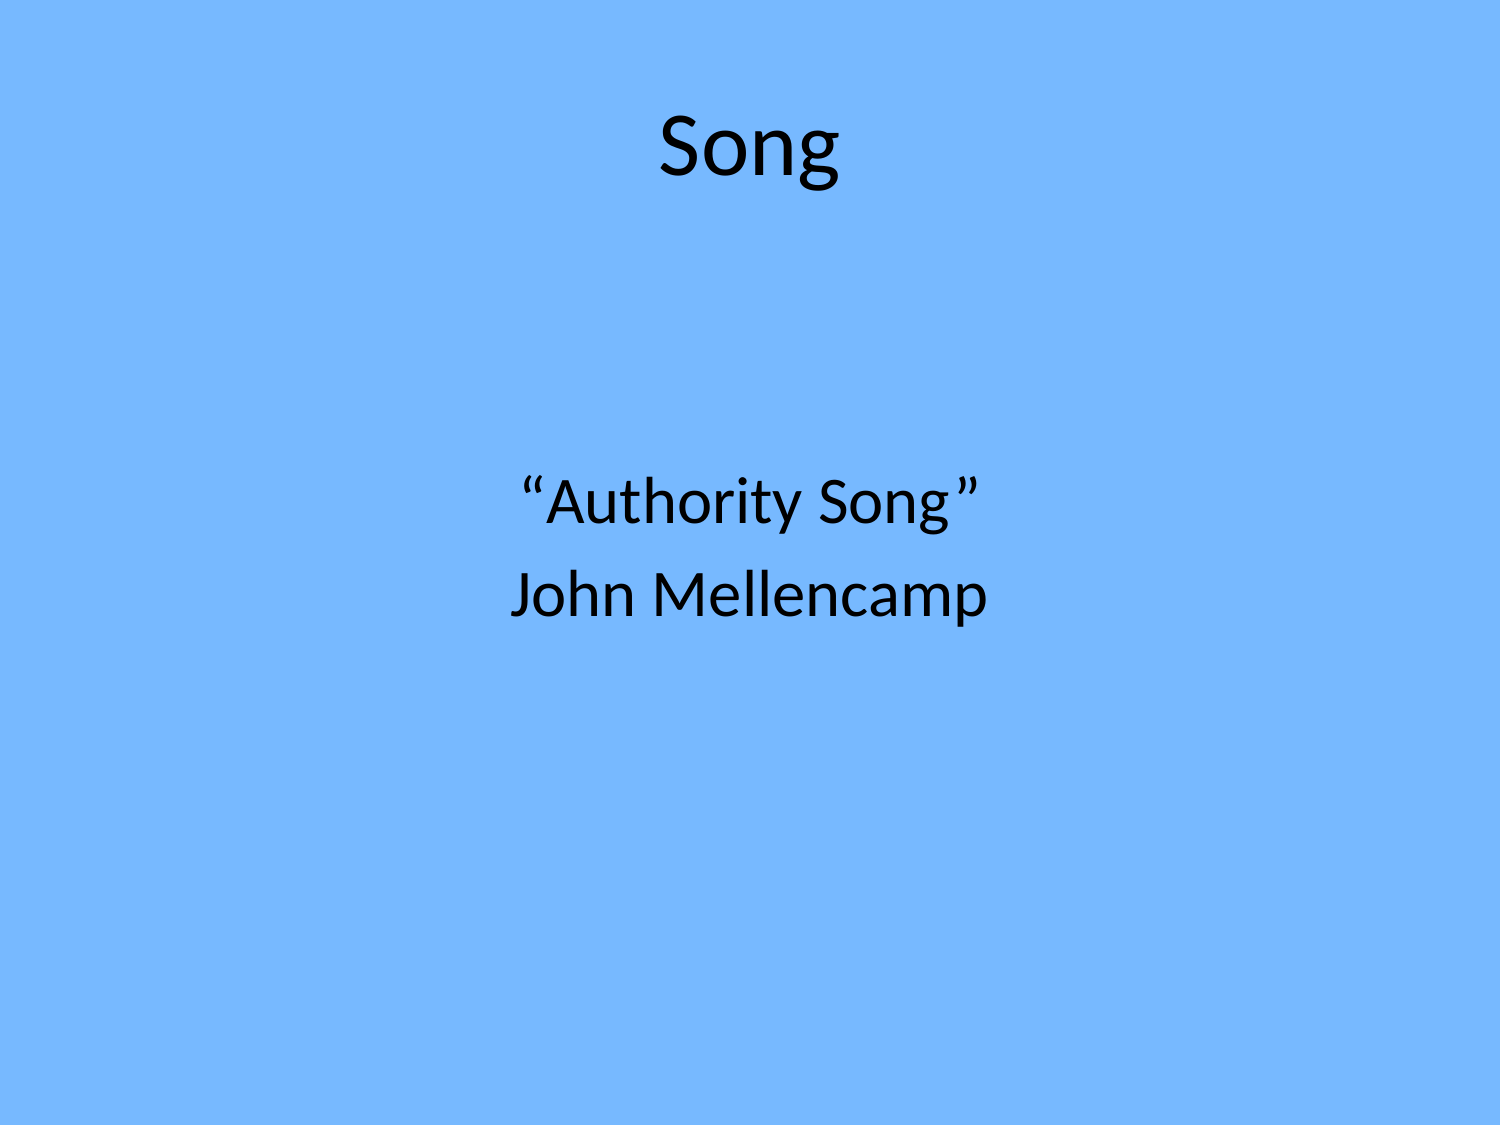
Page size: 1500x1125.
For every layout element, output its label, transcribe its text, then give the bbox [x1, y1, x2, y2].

list “Authority Song” John Mellencamp [75, 262, 1425, 1005]
title Song [75, 45, 1425, 233]
